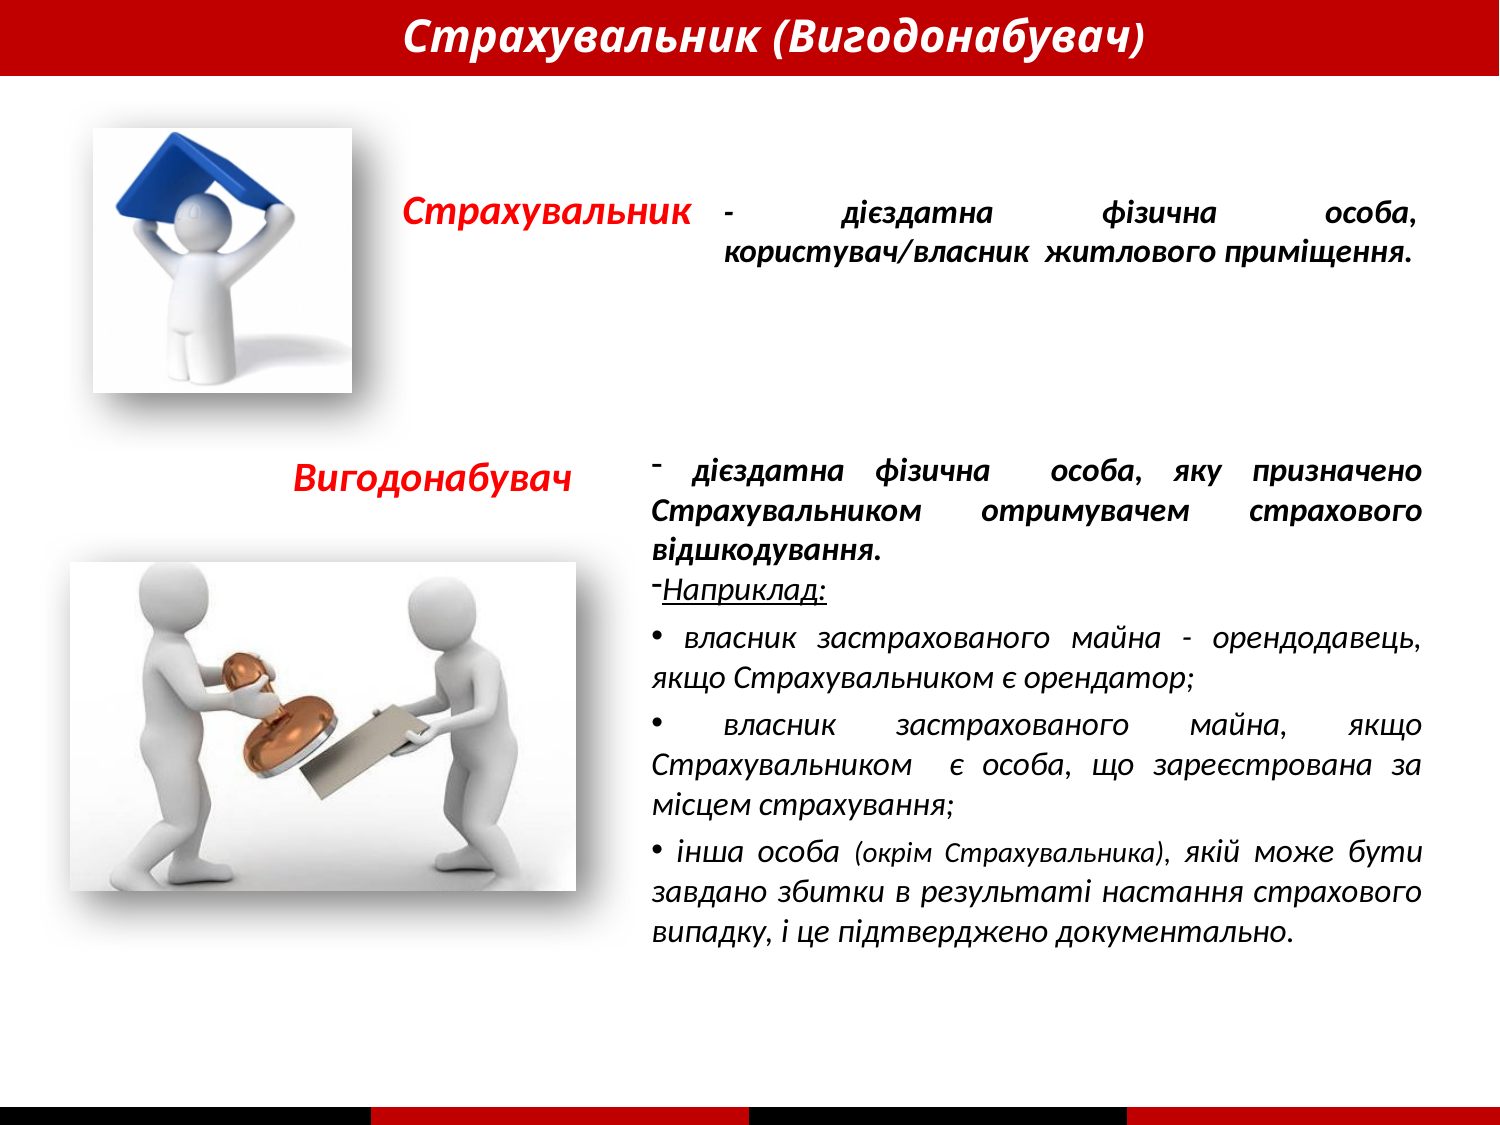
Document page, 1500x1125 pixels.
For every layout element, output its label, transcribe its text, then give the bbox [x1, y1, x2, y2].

text_box - дієздатна фізична особа, користувач/власник житлового приміщення. [708, 182, 1434, 277]
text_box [0, 1107, 1500, 1125]
text_box [0, 0, 1499, 76]
text_box Вигодонабувач [278, 442, 587, 508]
title Страхувальник (Вигодонабувач) [101, 5, 1446, 70]
text_box Страхувальник [400, 175, 716, 241]
text_box дієздатна фізична особа, яку призначено Страхувальником отримувачем страхового відшкодування. Наприклад: власник застрахованого майна - орендодавець, якщо Страхувальником є орендатор; власник застрахованого майна, якщо Страхувальником є особа, що зареєстрована за місцем страхування; інша особа (окрім Страхувальника), якій може бути завдано збитки в результаті настання страхового випадку, і це підтверджено документально. [636, 440, 1439, 985]
picture [93, 128, 352, 394]
picture [70, 562, 576, 891]
